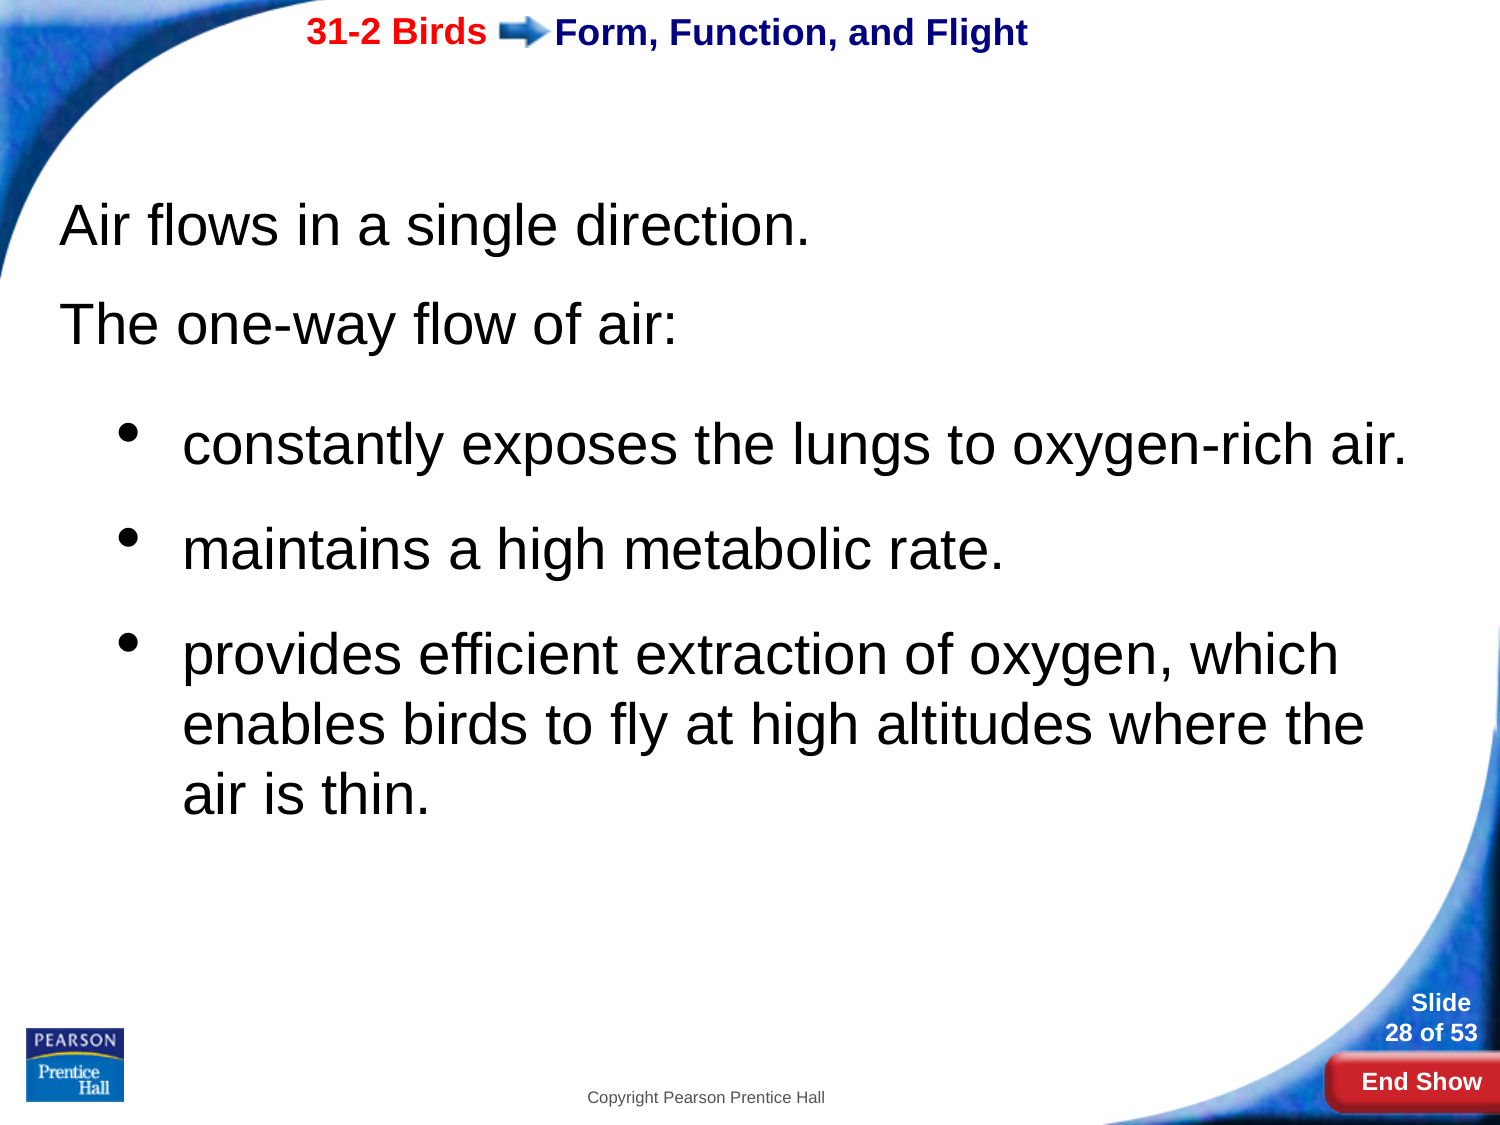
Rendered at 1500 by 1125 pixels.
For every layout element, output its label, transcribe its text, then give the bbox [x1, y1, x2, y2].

list Air flows in a single direction. The one-way flow of air: constantly exposes the lungs to oxygen-rich air. maintains a high metabolic rate. provides efficient extraction of oxygen, which enables birds to fly at high altitudes where the air is thin. [44, 179, 1463, 976]
picture [0, 0, 1500, 1125]
footer Copyright Pearson Prentice Hall [468, 1078, 945, 1105]
title Form, Function, and Flight [539, 0, 1209, 76]
